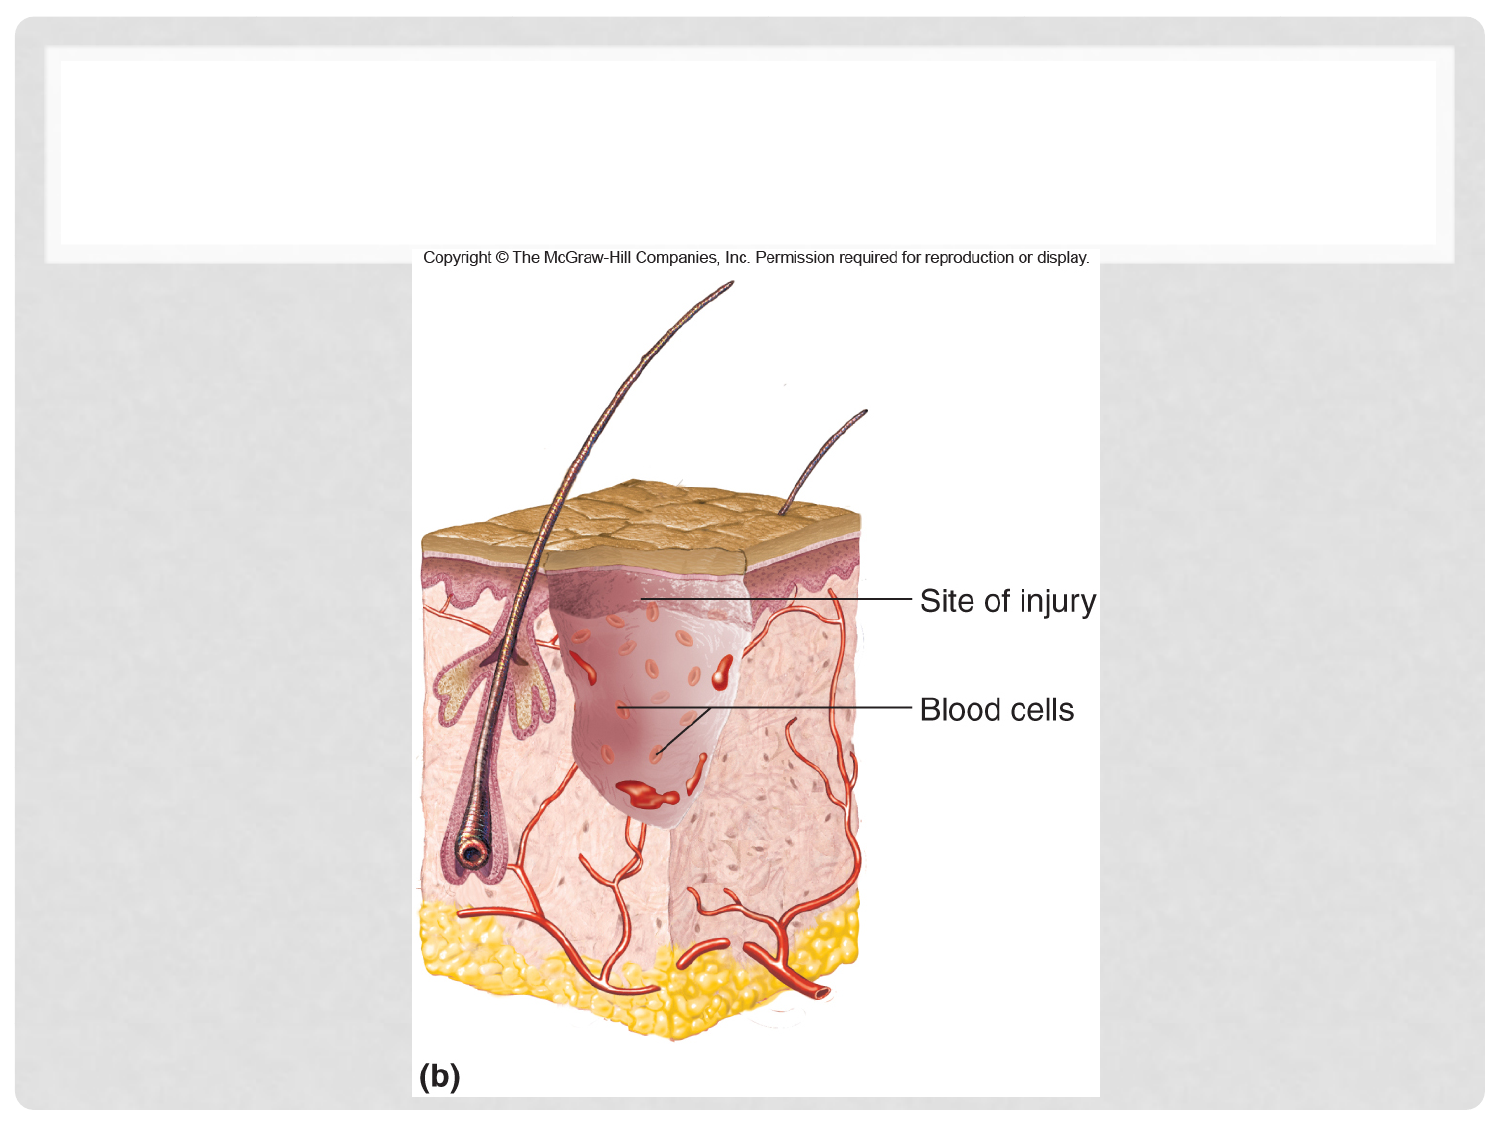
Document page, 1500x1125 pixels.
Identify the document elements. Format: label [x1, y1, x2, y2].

list [412, 249, 1101, 1097]
